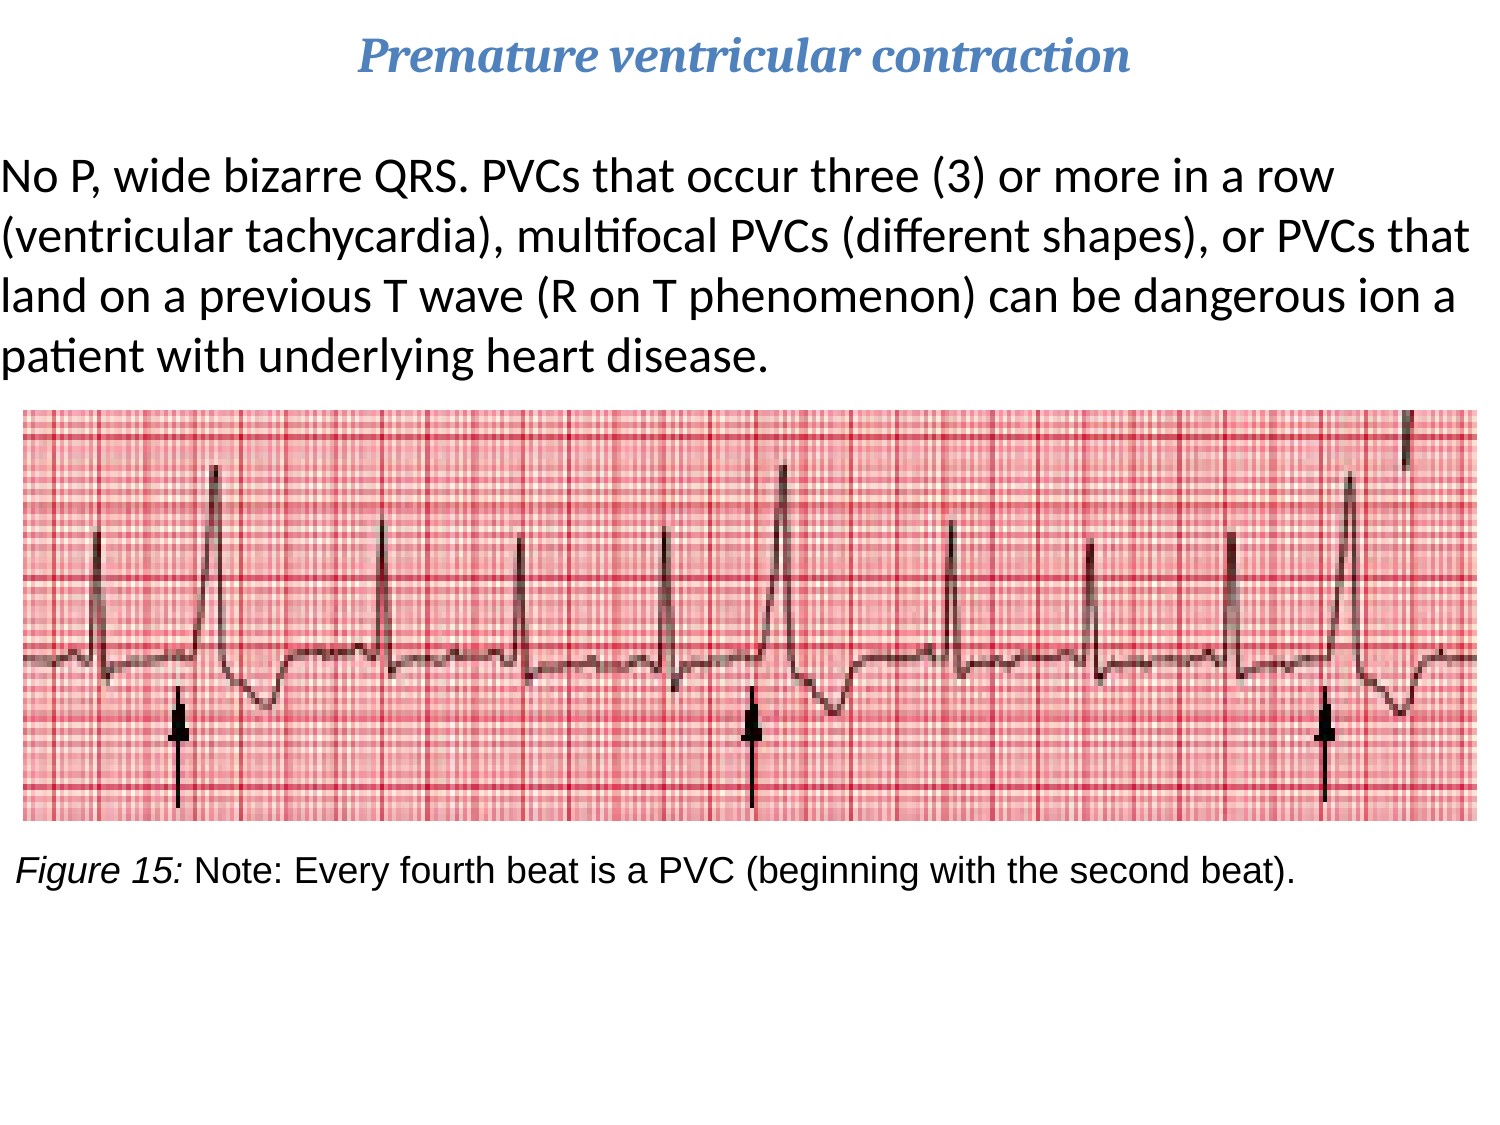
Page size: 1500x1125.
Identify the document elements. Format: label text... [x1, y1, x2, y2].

text_box Figure 15: Note: Every fourth beat is a PVC (beginning with the second beat). [0, 794, 1500, 899]
picture [23, 409, 1477, 821]
text_box Premature ventricular contraction No P, wide bizarre QRS. PVCs that occur three (3) or more in a row (ventricular tachycardia), multifocal PVCs (different shapes), or PVCs that land on a previous T wave (R on T phenomenon) can be dangerous ion a patient with underlying heart disease. [0, 2, 1500, 428]
